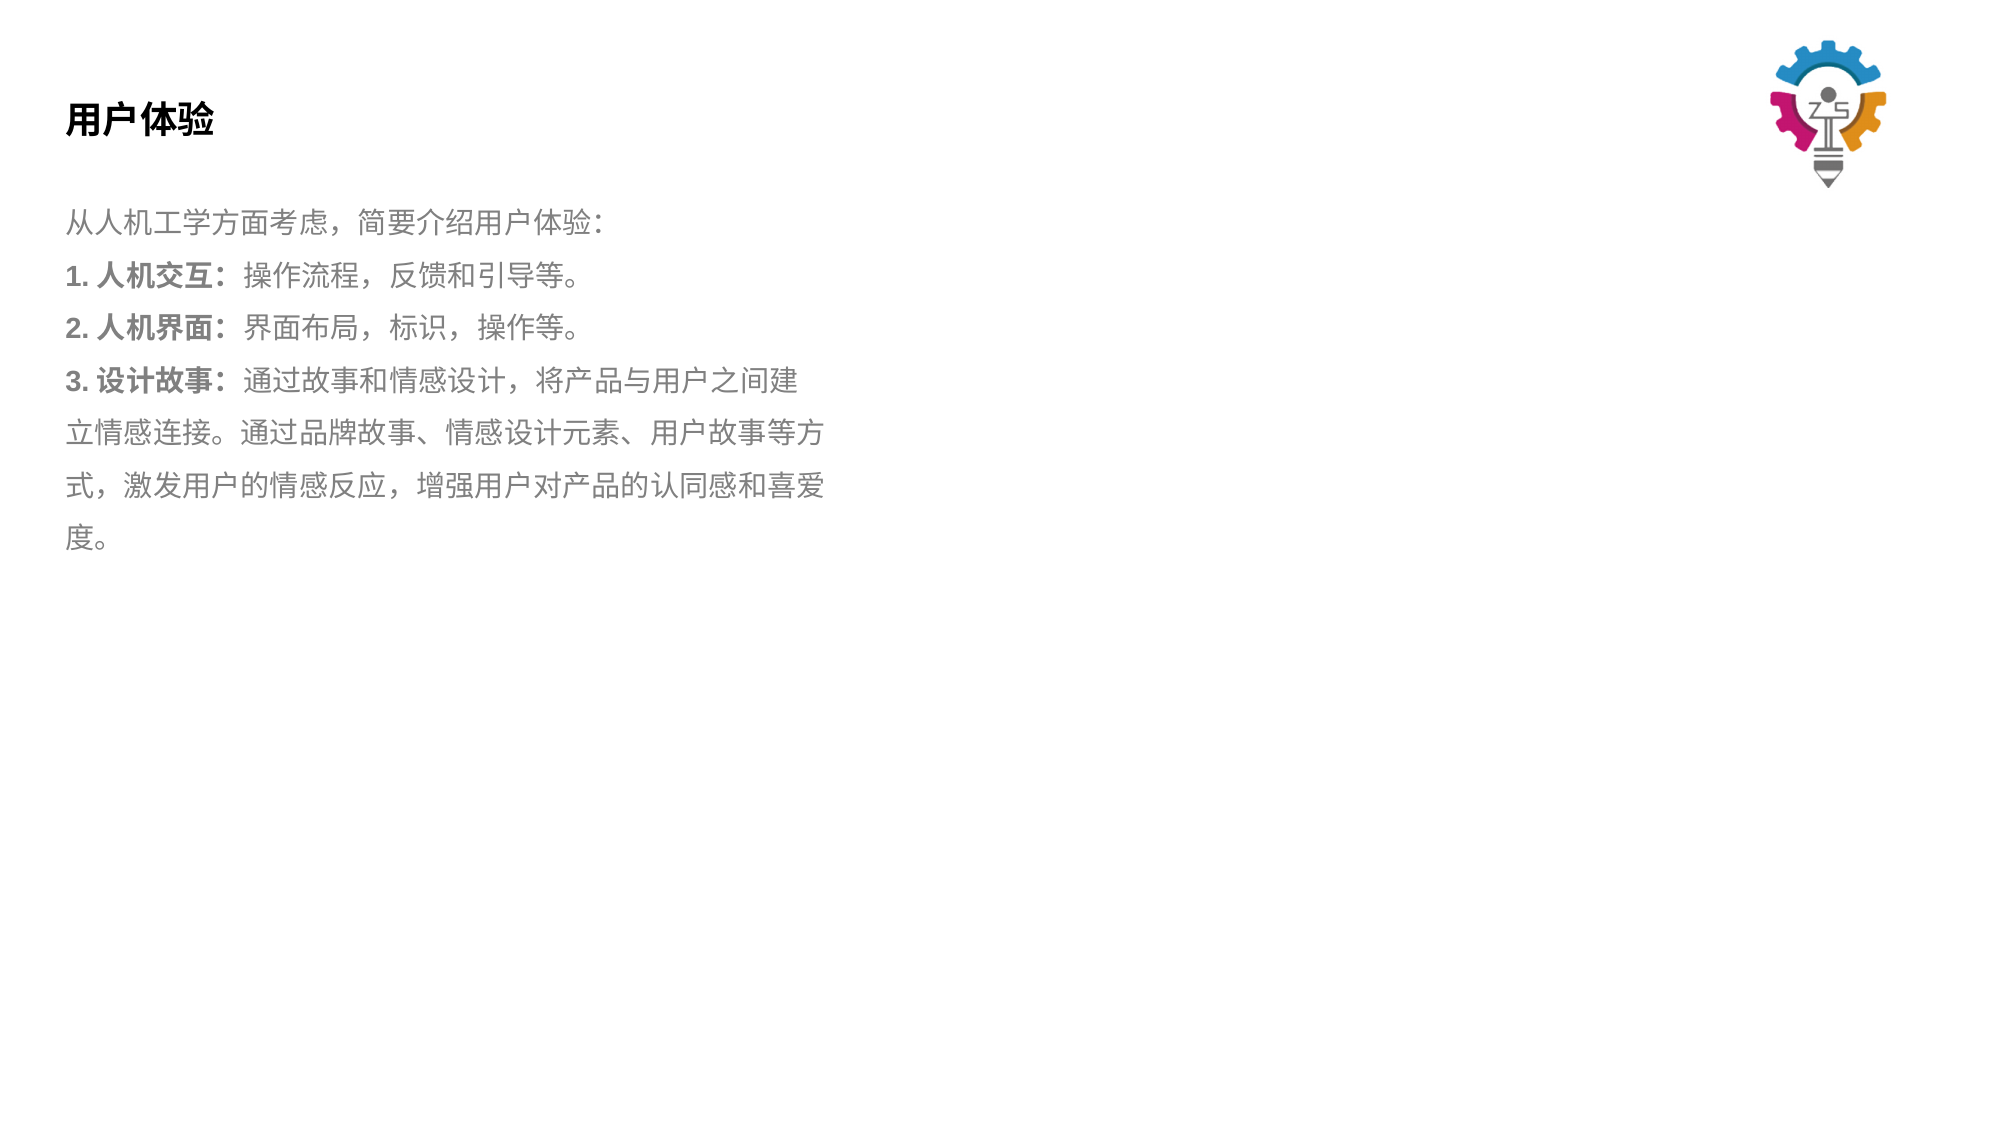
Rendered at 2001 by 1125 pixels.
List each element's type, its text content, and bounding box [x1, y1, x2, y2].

text_box 从人机工学方面考虑，简要介绍用户体验： 1.人机交互：操作流程，反馈和引导等。 2.人机界面：界面布局，标识，操作等。 3.设计故事：通过故事和情感设计，将产品与用户之间建立情感连接。通过品牌故事、情感设计元素、用户故事等方式，激发用户的情感反应，增强用户对产品的认同感和喜爱度。 [50, 179, 841, 803]
picture [1759, 32, 1899, 200]
text_box 用户体验 [50, 88, 285, 149]
